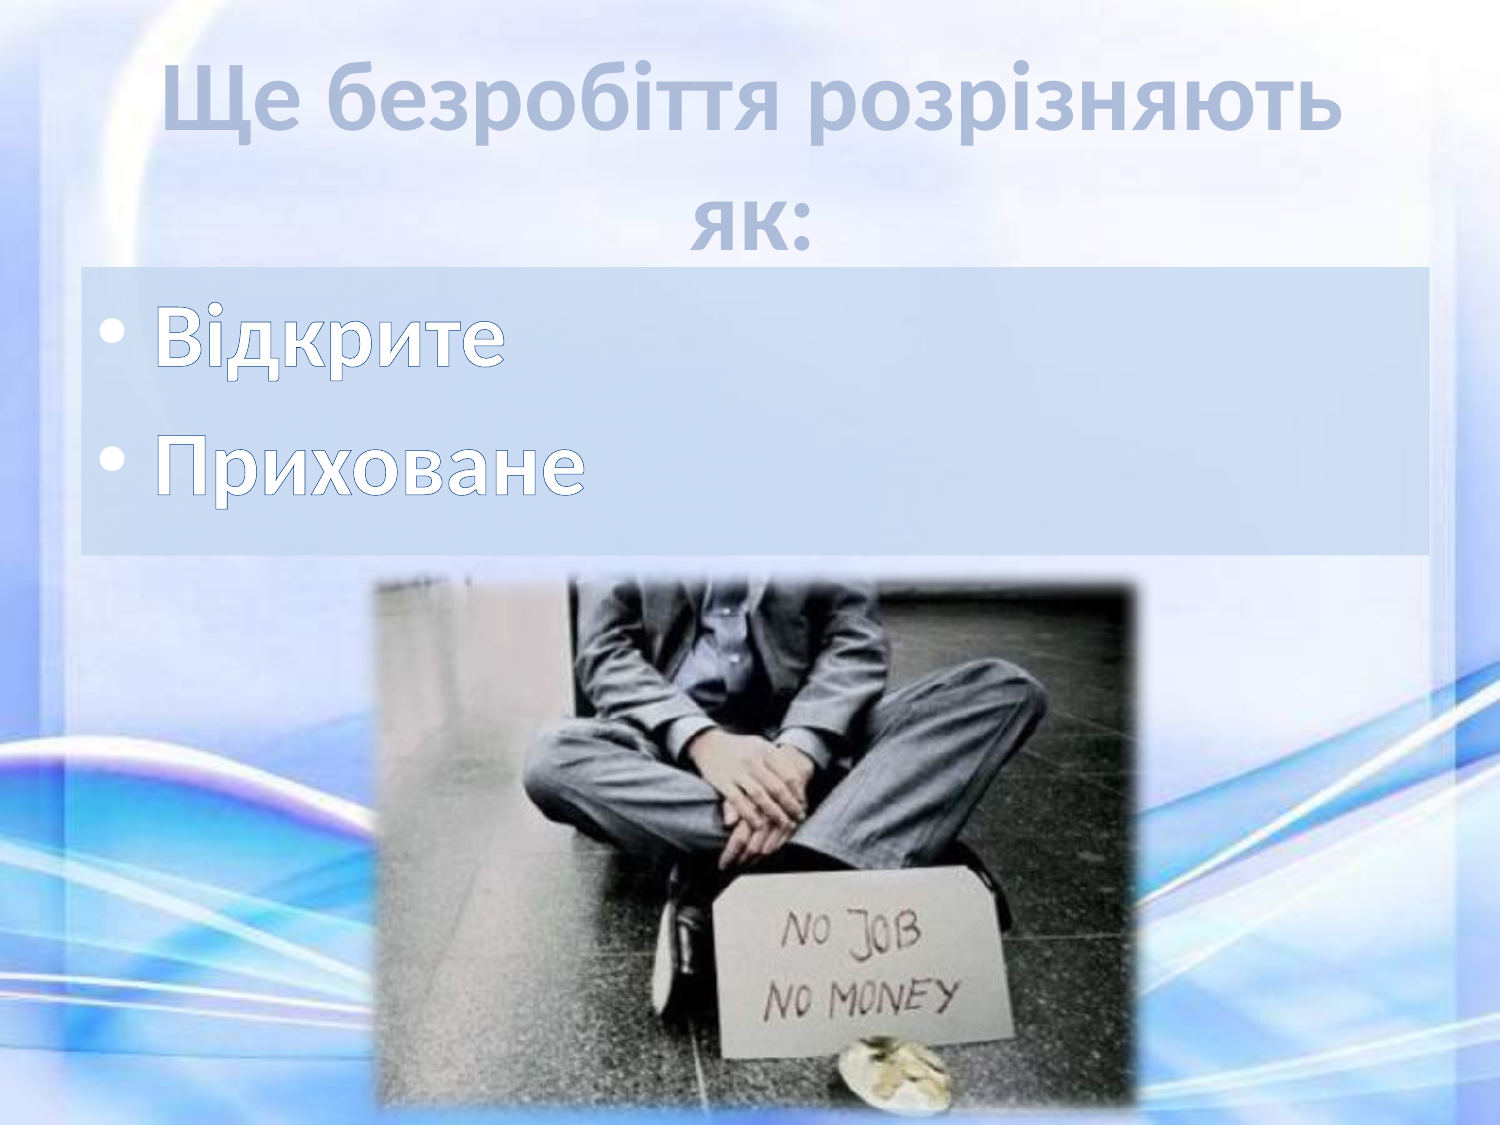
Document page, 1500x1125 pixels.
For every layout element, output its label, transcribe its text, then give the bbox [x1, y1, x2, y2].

picture [0, 0, 1500, 1125]
list Відкрите Приховане [81, 266, 1430, 556]
title Ще безробіття розрізняють як: [77, 56, 1429, 245]
